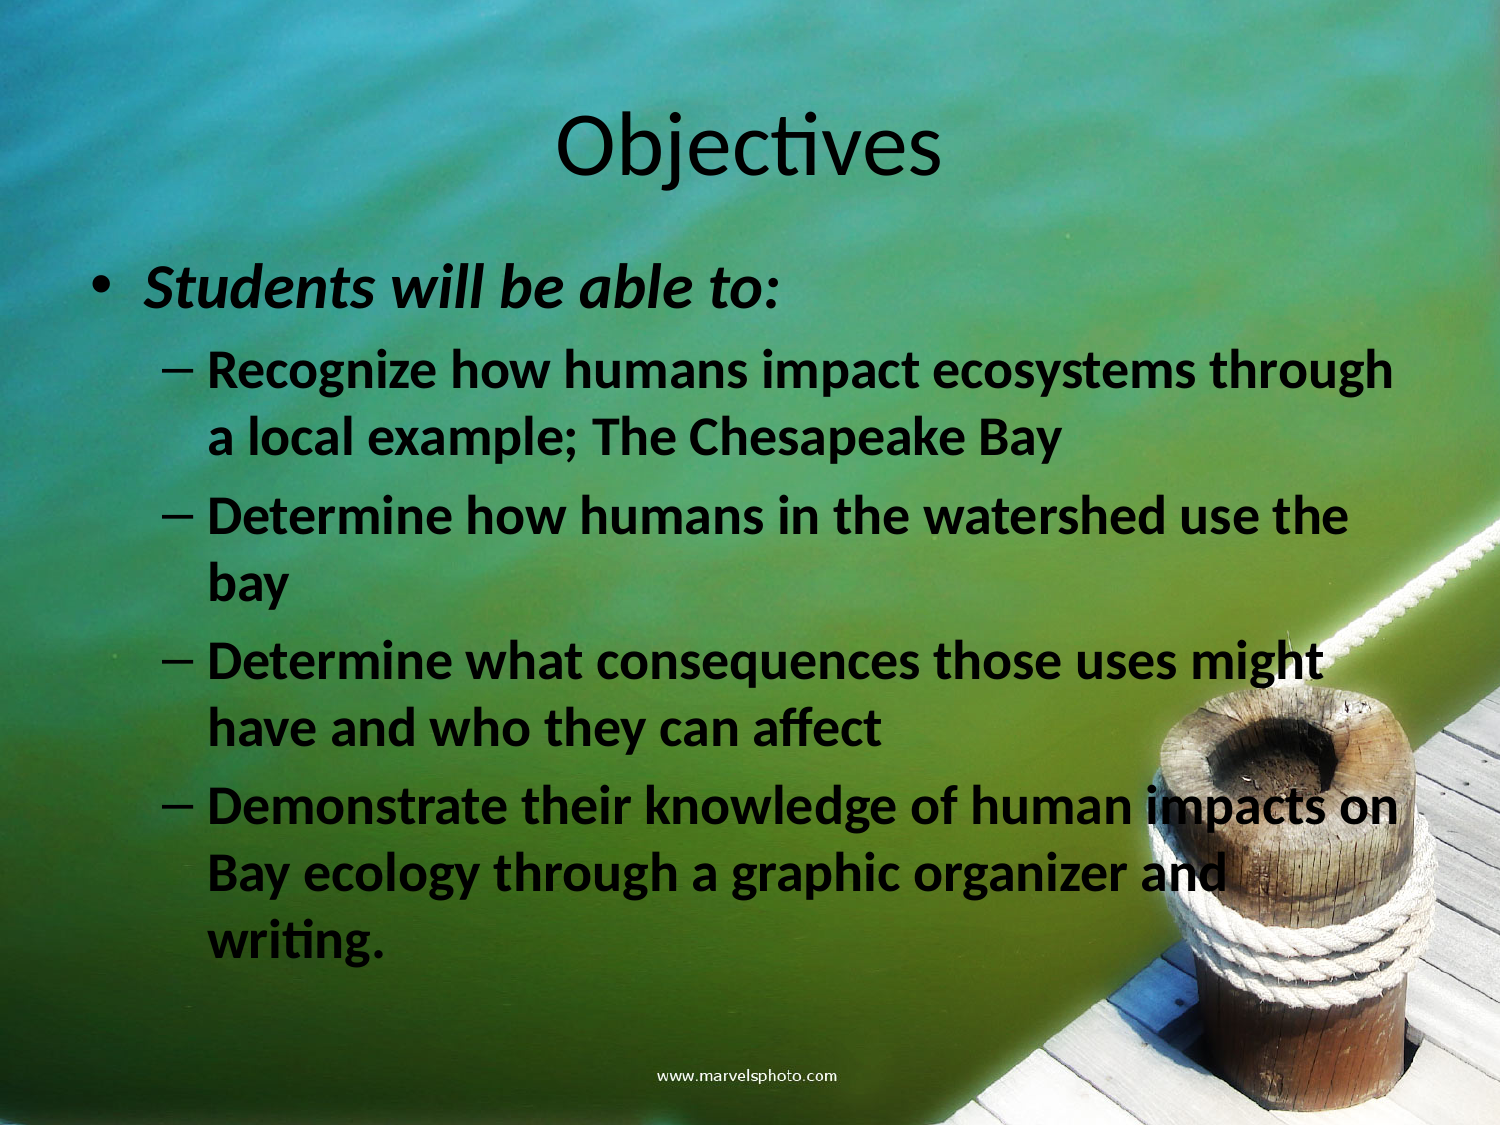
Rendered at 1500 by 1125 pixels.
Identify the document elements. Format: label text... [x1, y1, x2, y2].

list Students will be able to: Recognize how humans impact ecosystems through a local example; The Chesapeake Bay Determine how humans in the watershed use the bay Determine what consequences those uses might have and who they can affect Demonstrate their knowledge of human impacts on Bay ecology through a graphic organizer and writing. [75, 237, 1425, 980]
title Objectives [75, 45, 1425, 233]
picture [0, 0, 1500, 1125]
